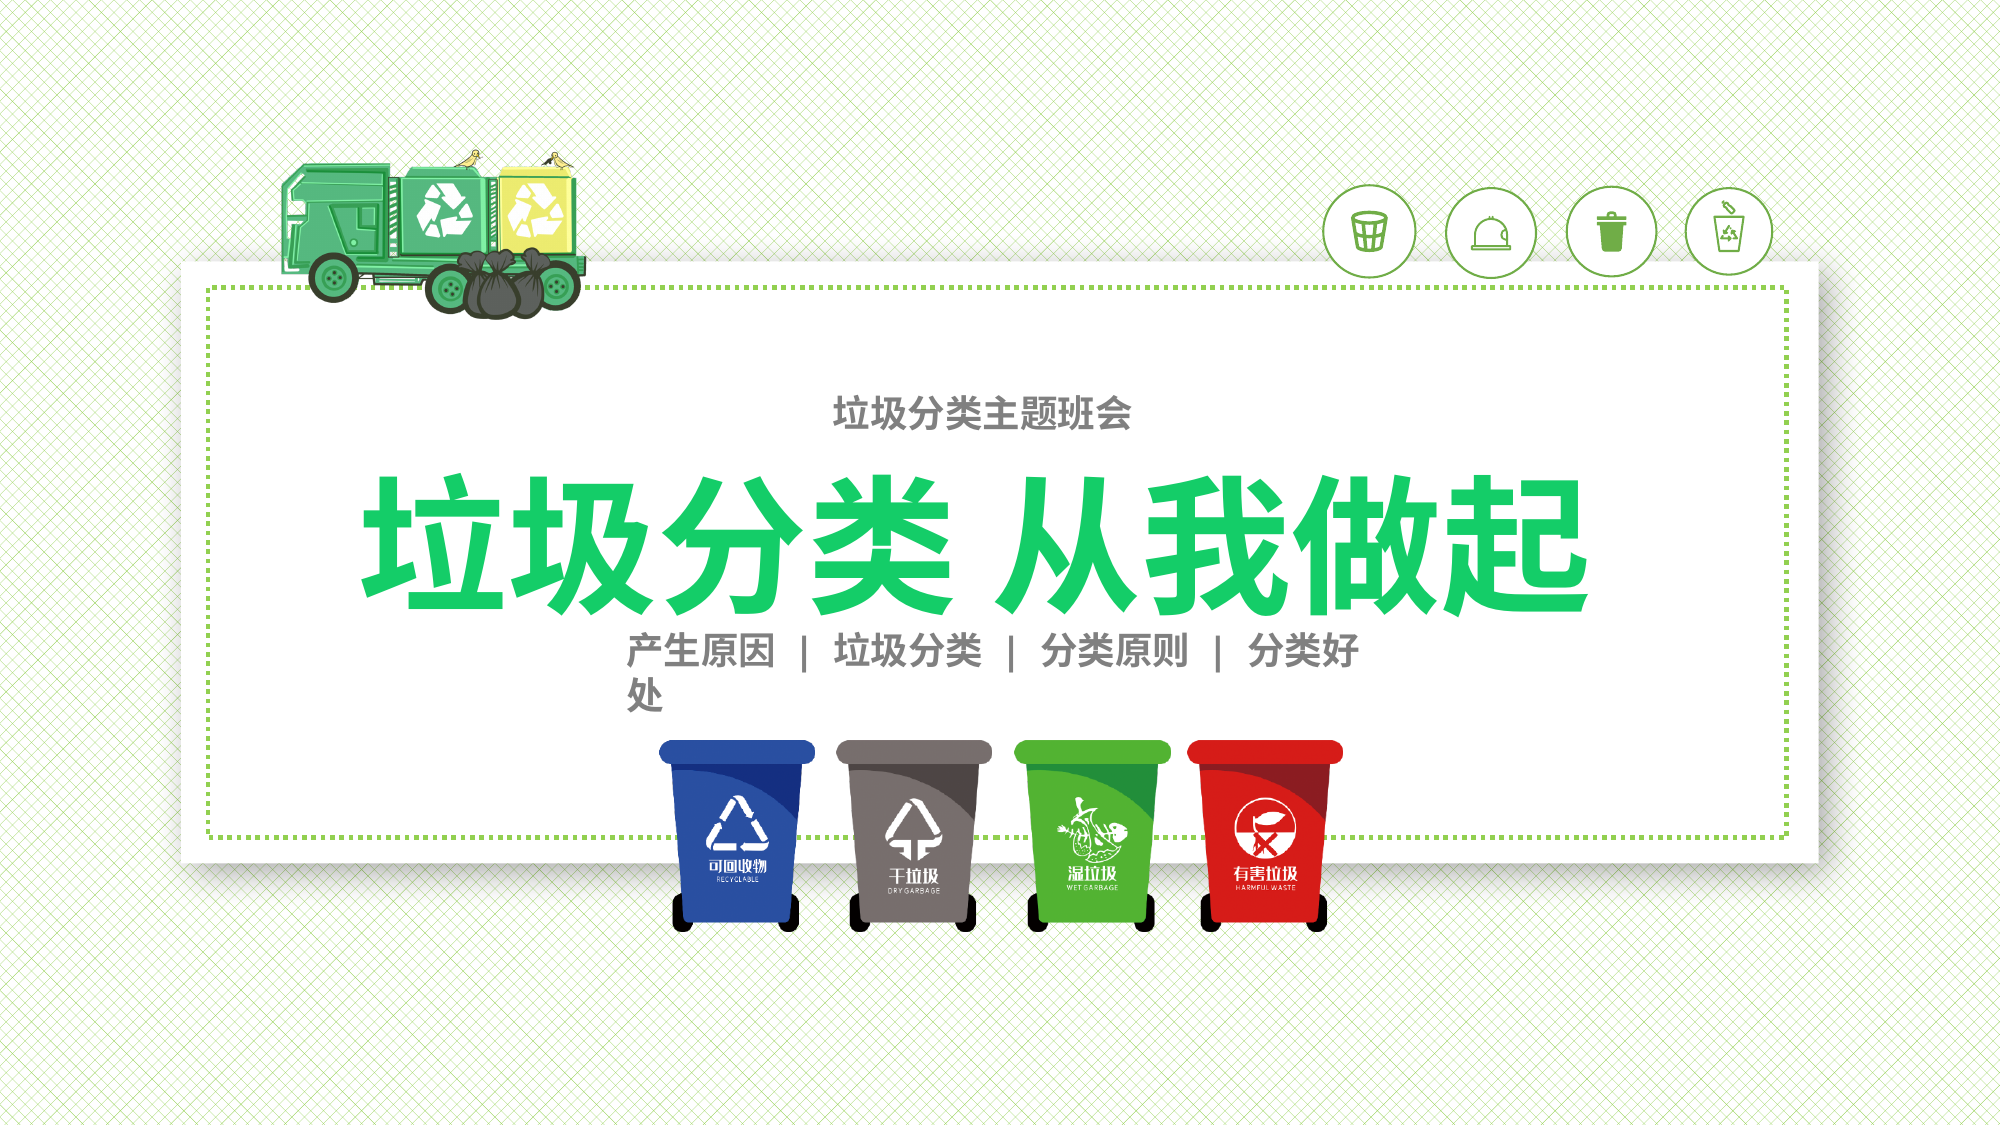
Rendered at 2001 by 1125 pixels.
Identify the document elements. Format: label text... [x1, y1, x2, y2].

picture [836, 740, 992, 932]
text_box 产生原因 | 垃圾分类 | 分类原则 | 分类好处 [611, 619, 1389, 725]
text_box 垃圾分类 从我做起 [342, 445, 1658, 641]
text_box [1323, 185, 1773, 278]
picture [269, 136, 590, 333]
picture [1014, 740, 1171, 932]
text_box 垃圾分类主题班会 [818, 382, 1182, 442]
picture [659, 740, 815, 933]
picture [1186, 740, 1343, 932]
